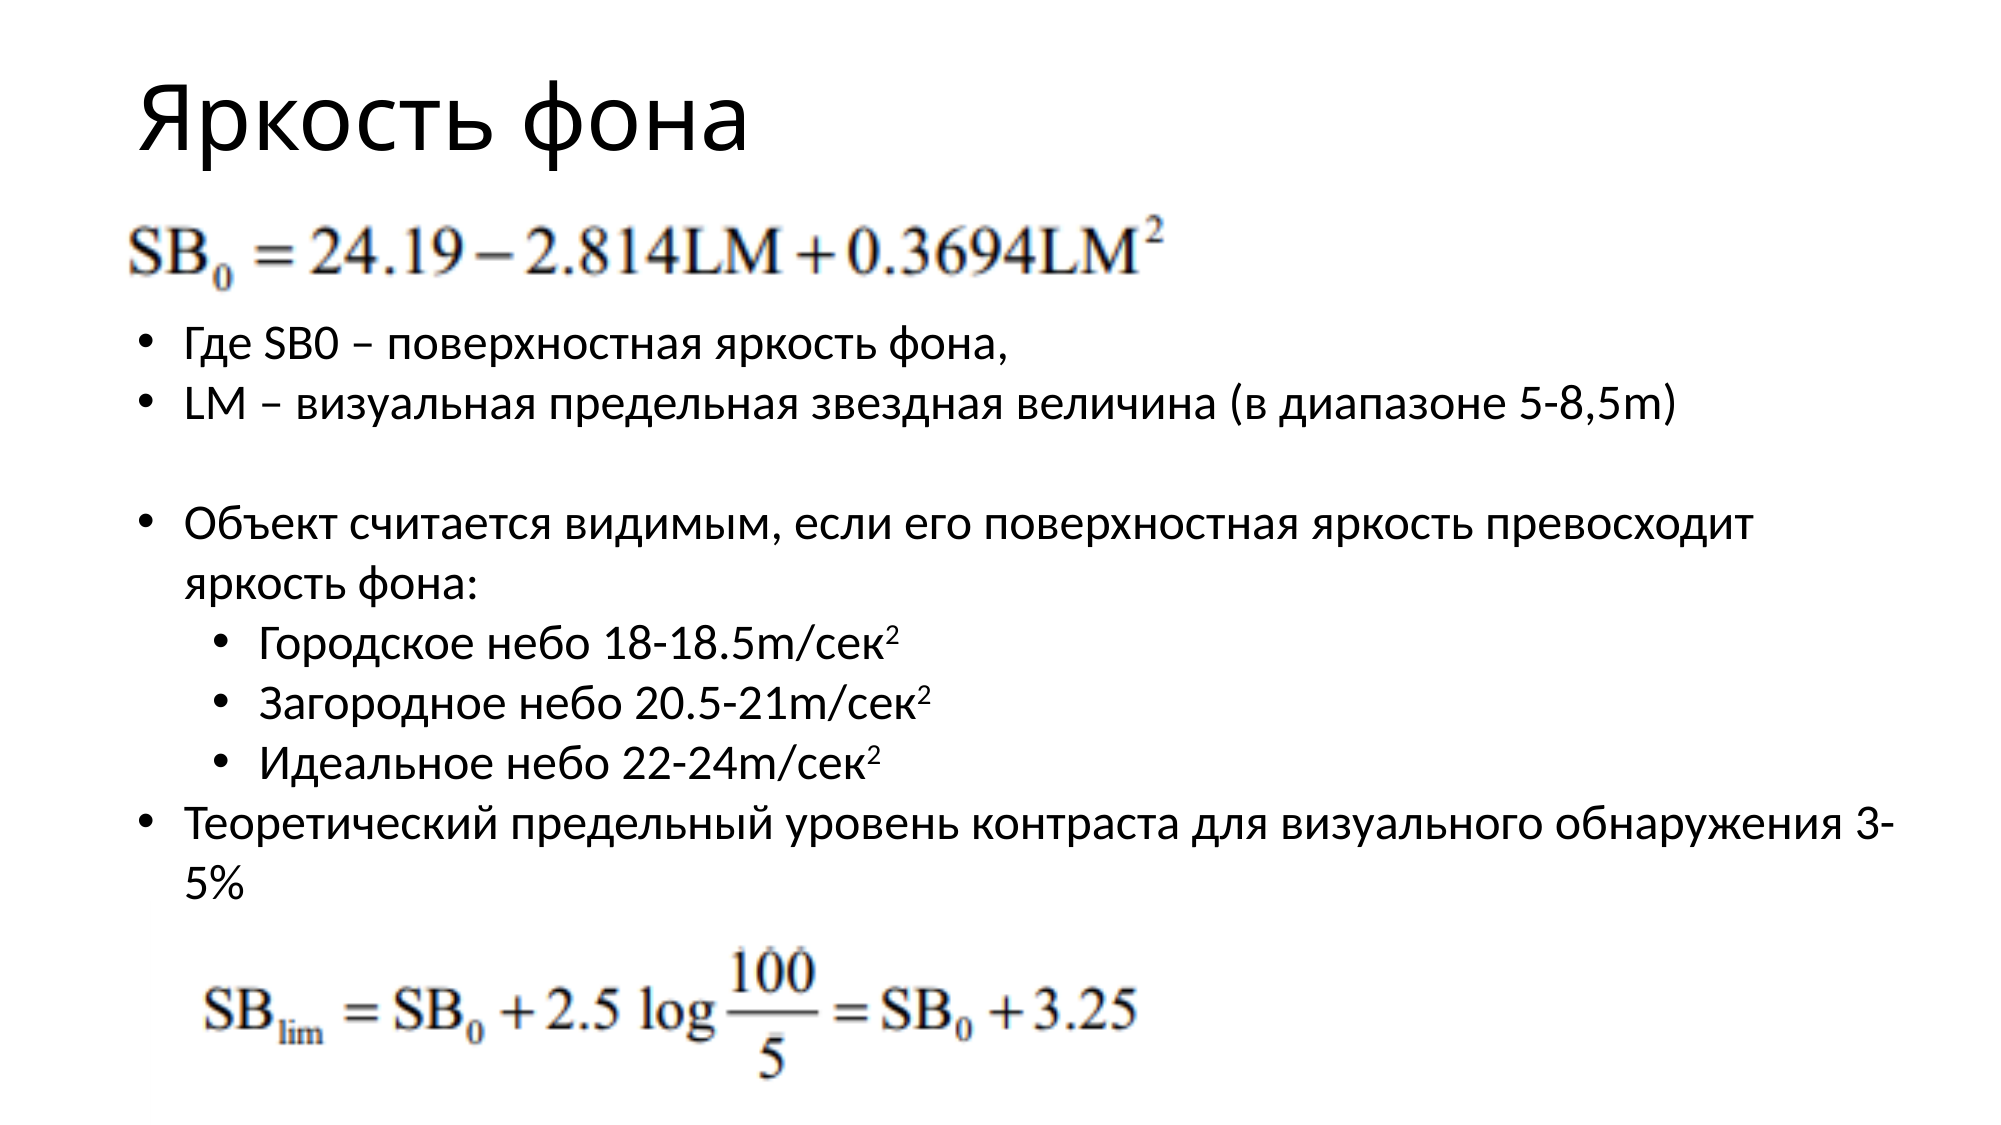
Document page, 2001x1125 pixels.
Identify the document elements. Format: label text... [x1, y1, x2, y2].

text_box Где SB0 – поверхностная яркость фона, LM – визуальная предельная звездная величина (в диапазоне 5-8,5m) Объект считается видимым, если его поверхностная яркость превосходит яркость фона: Городское небо 18-18.5m/сек2 Загородное небо 20.5-21m/сек2 Идеальное небо 22-24m/сек2 Теоретический предельный уровень контраста для визуального обнаружения 3-5% [122, 302, 1914, 918]
picture [76, 171, 1244, 434]
title Яркость фона [122, 12, 1848, 230]
picture [149, 901, 1260, 1125]
